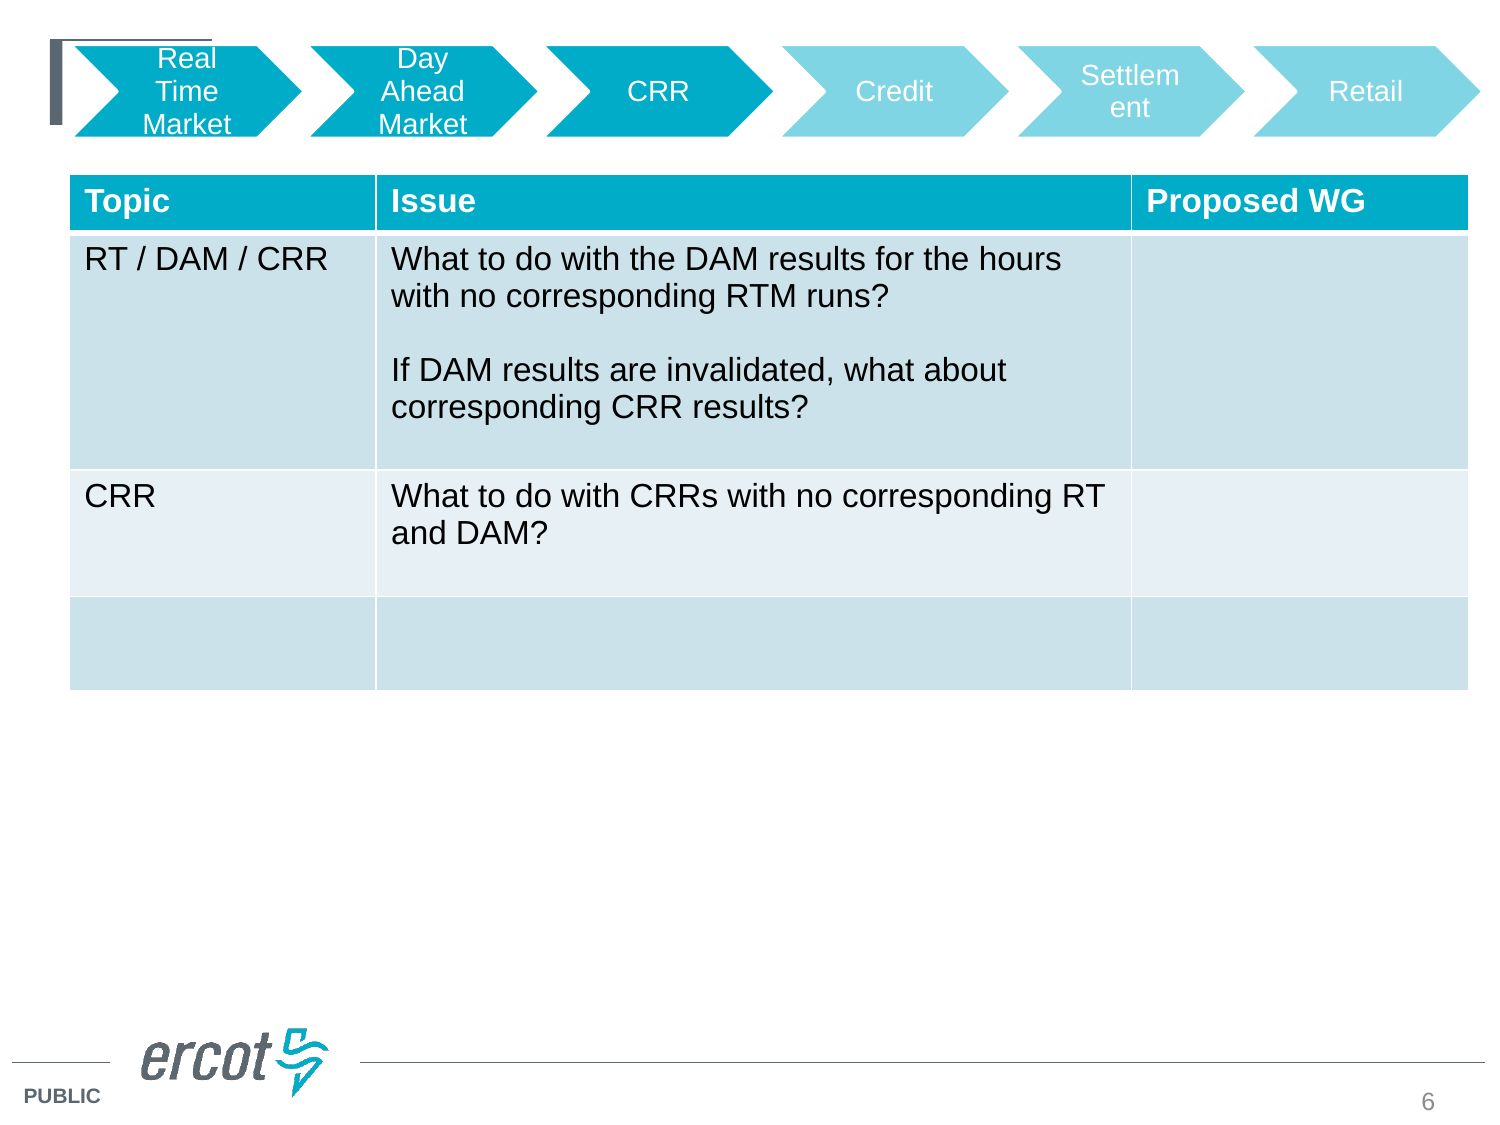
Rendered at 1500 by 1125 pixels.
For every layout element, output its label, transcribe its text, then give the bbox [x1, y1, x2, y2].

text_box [68, 43, 1485, 139]
picture [137, 1024, 332, 1100]
table_header Topic [70, 175, 375, 230]
table_cell [1132, 236, 1468, 469]
table_cell [70, 597, 375, 690]
table_cell RT / DAM / CRR [70, 236, 375, 469]
table_header Issue [377, 175, 1131, 230]
table_cell [377, 597, 1131, 690]
table_cell CRR [70, 471, 375, 596]
table_cell What to do with the DAM results for the hours with no corresponding RTM runs? If DAM results are invalidated, what about corresponding CRR results? [377, 236, 1131, 469]
table_cell What to do with CRRs with no corresponding RT and DAM? [377, 471, 1131, 596]
table_cell [1132, 597, 1468, 690]
table_cell [1132, 471, 1468, 596]
slide_number 6 [1387, 1076, 1470, 1125]
table_header Proposed WG [1132, 175, 1468, 230]
